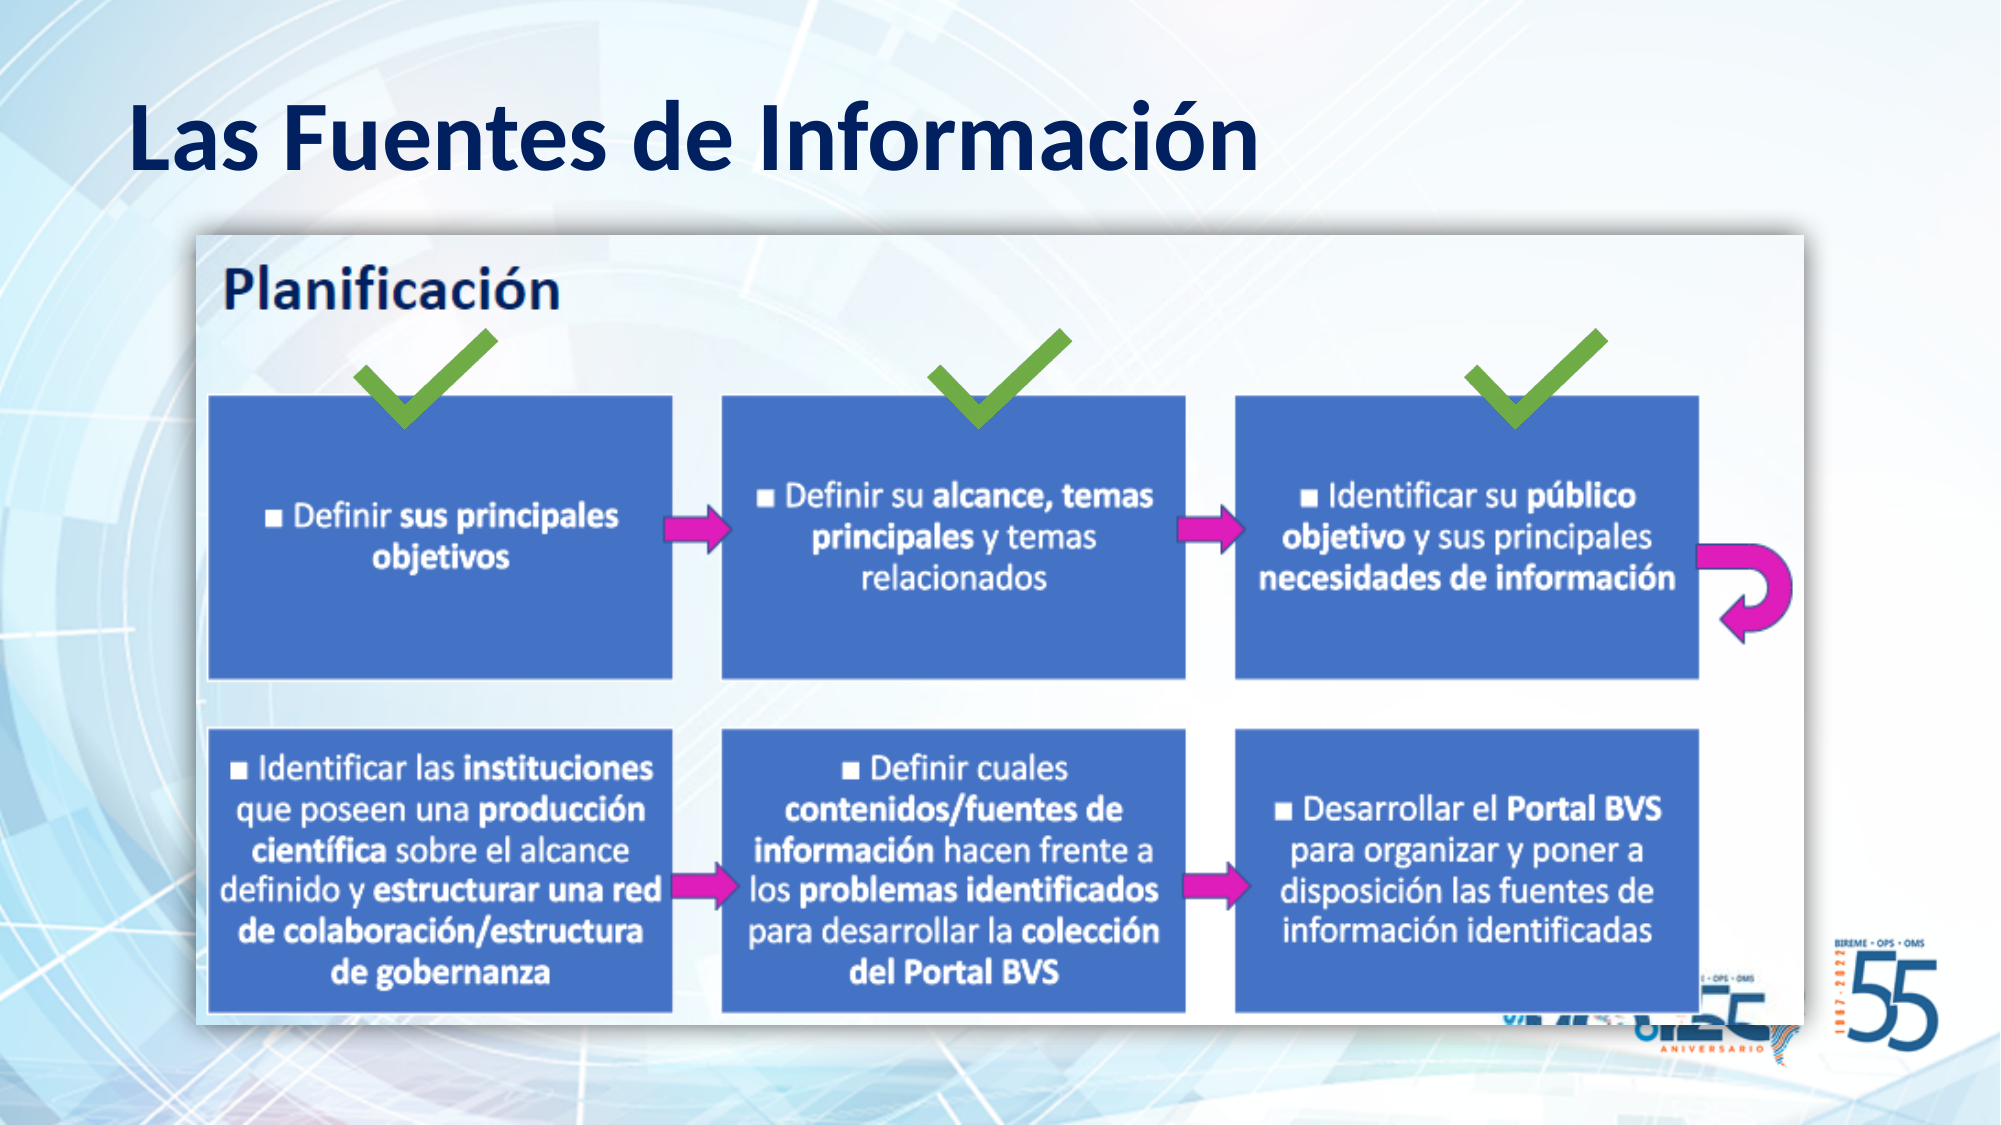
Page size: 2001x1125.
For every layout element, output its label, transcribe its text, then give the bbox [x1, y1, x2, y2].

text_box Las Fuentes de Información [114, 63, 1377, 199]
picture [0, 0, 2001, 1125]
